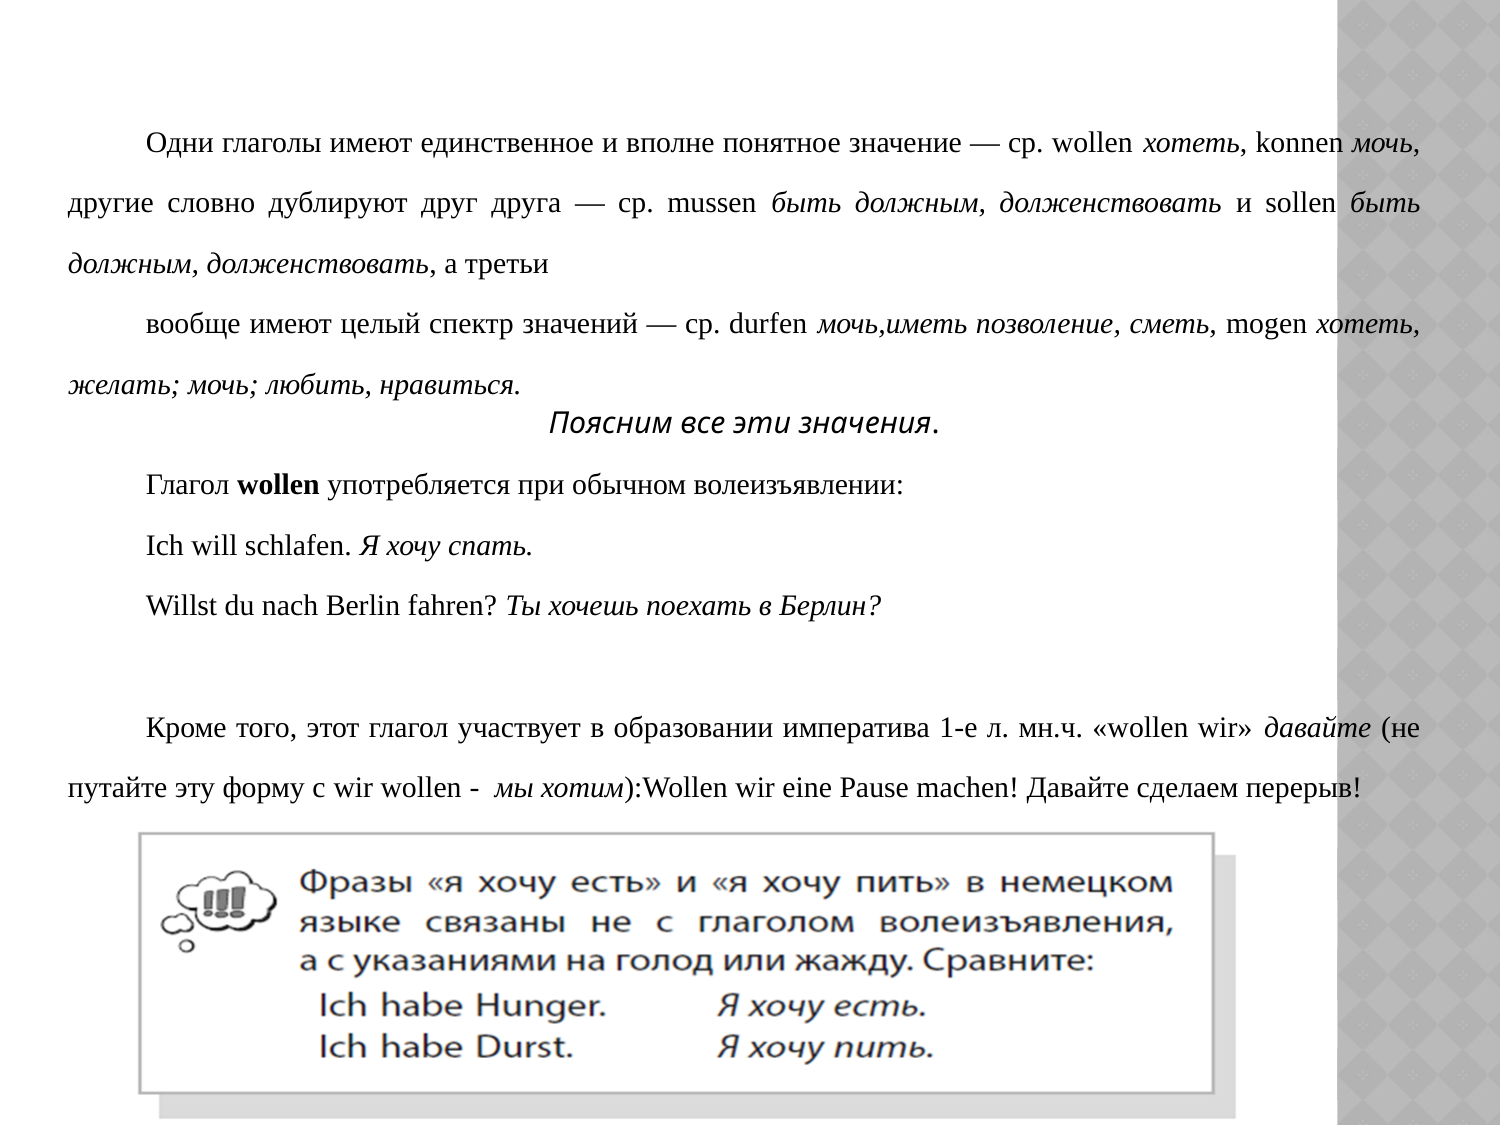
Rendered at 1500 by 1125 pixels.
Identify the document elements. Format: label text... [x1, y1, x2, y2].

list Одни глаголы имеют единственное и вполне понятное значение — ср. wollen хотеть, konnen мочь, другие словно дублируют друг друга — ср. mussen быть должным, долженствовать и sollen быть должным, долженствовать, а третьи вообще имеют целый спектр значений — ср. durfen мочь,иметь позволение, сметь, mogen хотеть, желать; мочь; любить, нравиться. Поясним все эти значения. Глагол wollen употребляется при обычном волеизъявлении: Ich will schlafen. Я хочу спать. Willst du nach Berlin fahren? Ты хочешь поехать в Берлин? Кроме того, этот глагол участвует в образовании императива 1-е л. мн.ч. «wollen wir» давайте (не путайте эту форму с wir wollen - мы хотим):Wollen wir eine Pause machen! Давайте сделаем перерыв! Wollen wir tanzen! Давайте потанцуем! Глагол wollen обозначает желание и волеизъявление в целом. [53, 90, 1436, 1000]
picture [88, 814, 1306, 1123]
